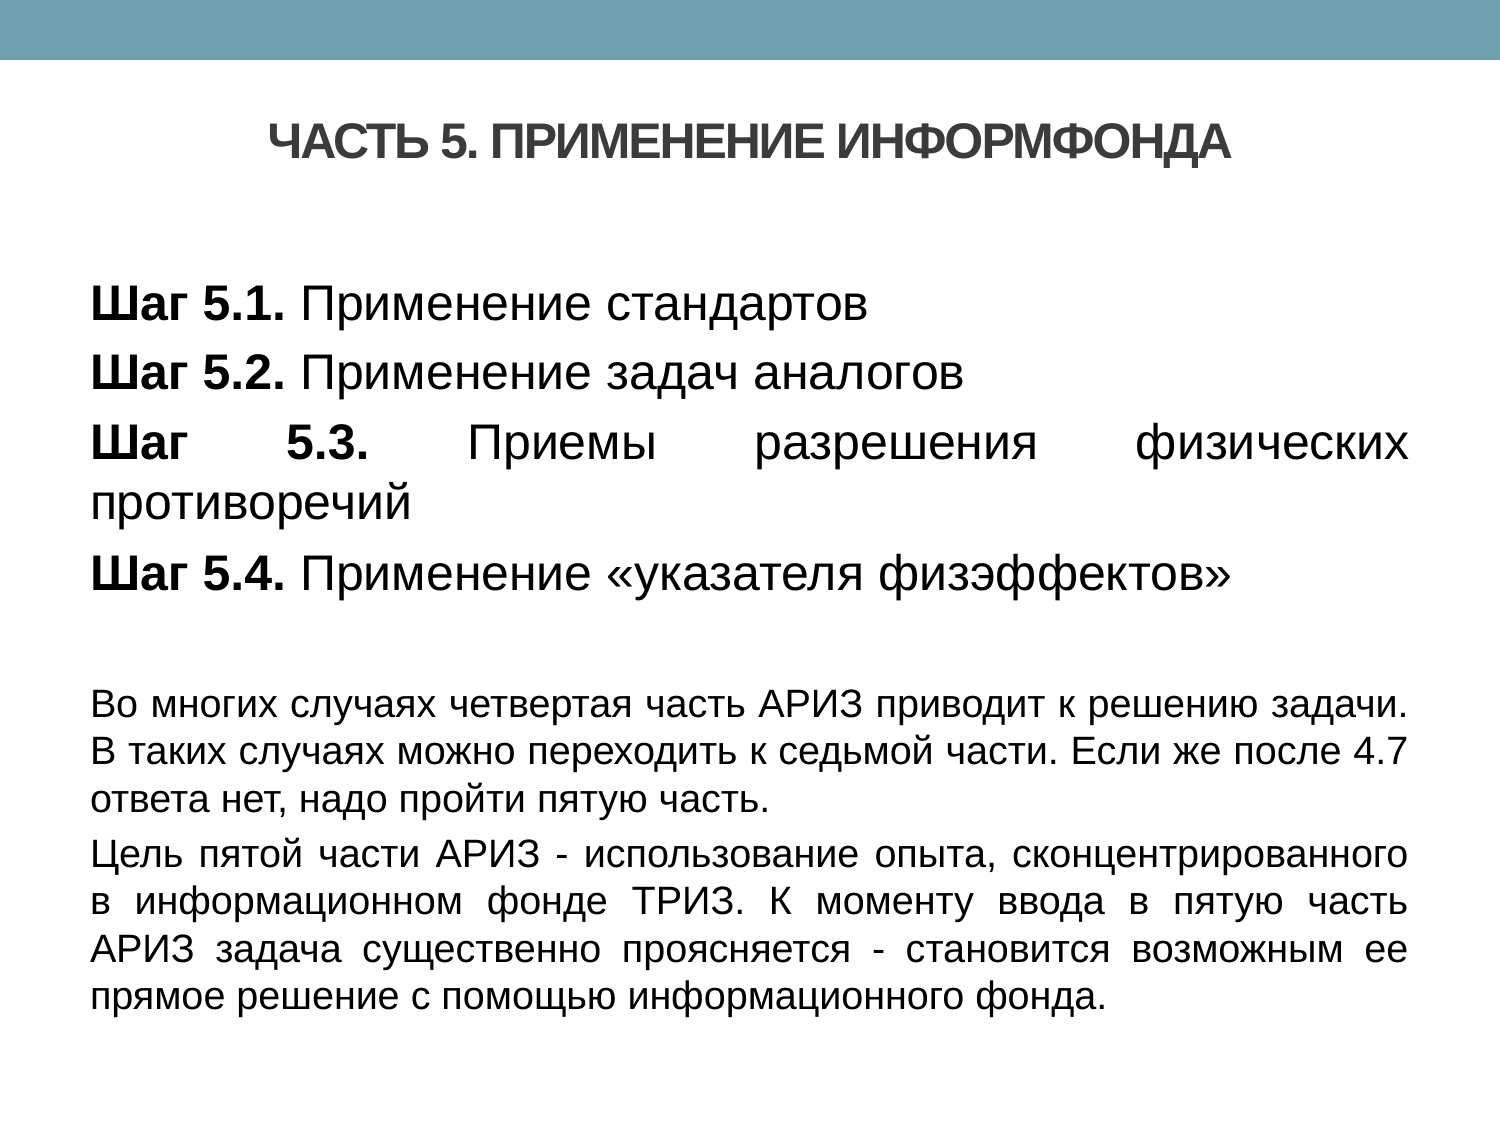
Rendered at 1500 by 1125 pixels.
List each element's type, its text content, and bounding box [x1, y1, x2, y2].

title ЧАСТЬ 5. ПРИМЕНЕНИЕ ИНФОРМФОНДА [75, 87, 1425, 250]
list Шаг 5.1. Применение стандартов Шаг 5.2. Применение задач аналогов Шаг 5.3. Приемы разрешения физических противоречий Шаг 5.4. Применение «указателя физэффектов» Во многих случаях четвертая часть АРИЗ приводит к решению задачи. В таких случаях можно переходить к седьмой части. Если же после 4.7 ответа нет, надо пройти пятую часть. Цель пятой части АРИЗ - использование опыта, сконцентрированного в информационном фонде ТРИЗ. К моменту ввода в пятую часть АРИЗ задача существенно проясняется - становится возможным ее прямое решение с помощью информационного фонда. [75, 262, 1425, 1063]
